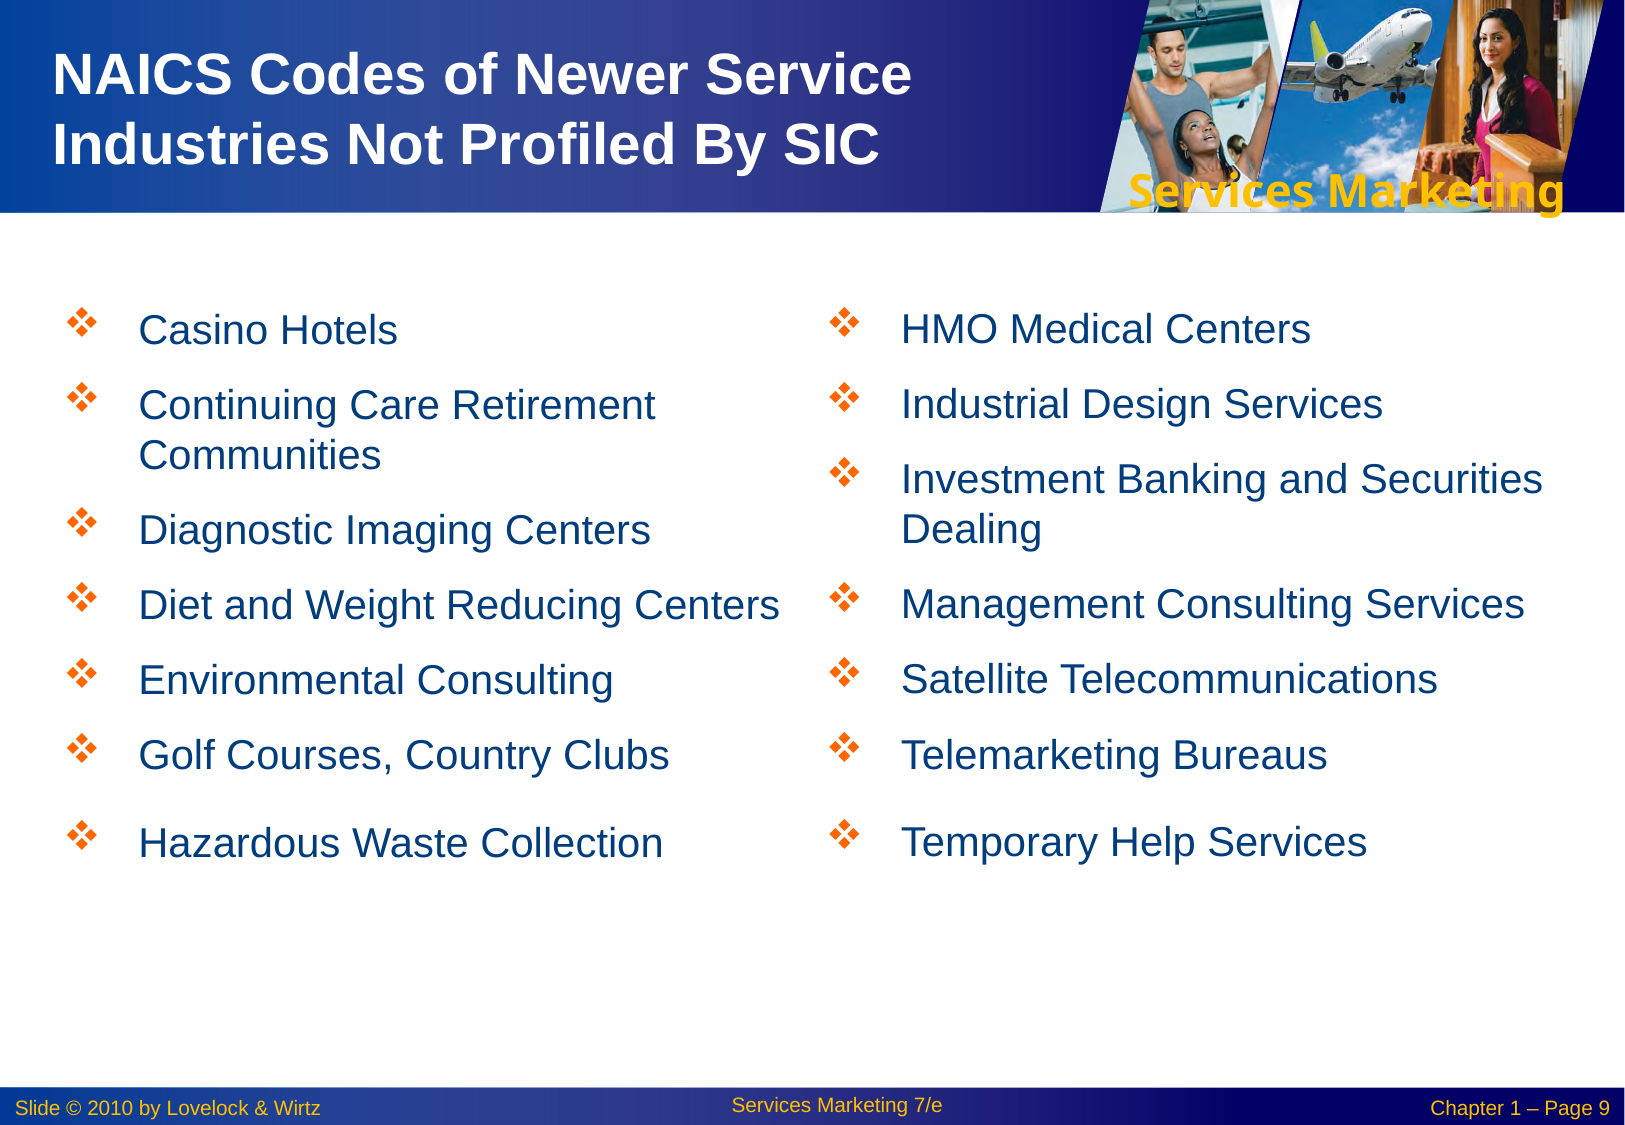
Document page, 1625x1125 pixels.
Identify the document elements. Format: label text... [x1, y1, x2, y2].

text_box Casino Hotels Continuing Care Retirement Communities Diagnostic Imaging Centers Diet and Weight Reducing Centers Environmental Consulting Golf Courses, Country Clubs Hazardous Waste Collection [49, 224, 813, 979]
title NAICS Codes of Newer Service Industries Not Profiled By SIC [36, 37, 1088, 176]
picture [1100, 0, 1604, 213]
picture [1162, 186, 1172, 192]
list HMO Medical Centers Industrial Design Services Investment Banking and Securities Dealing Management Consulting Services Satellite Telecommunications Telemarketing Bureaus Temporary Help Services [811, 223, 1588, 978]
picture [1546, 187, 1556, 202]
